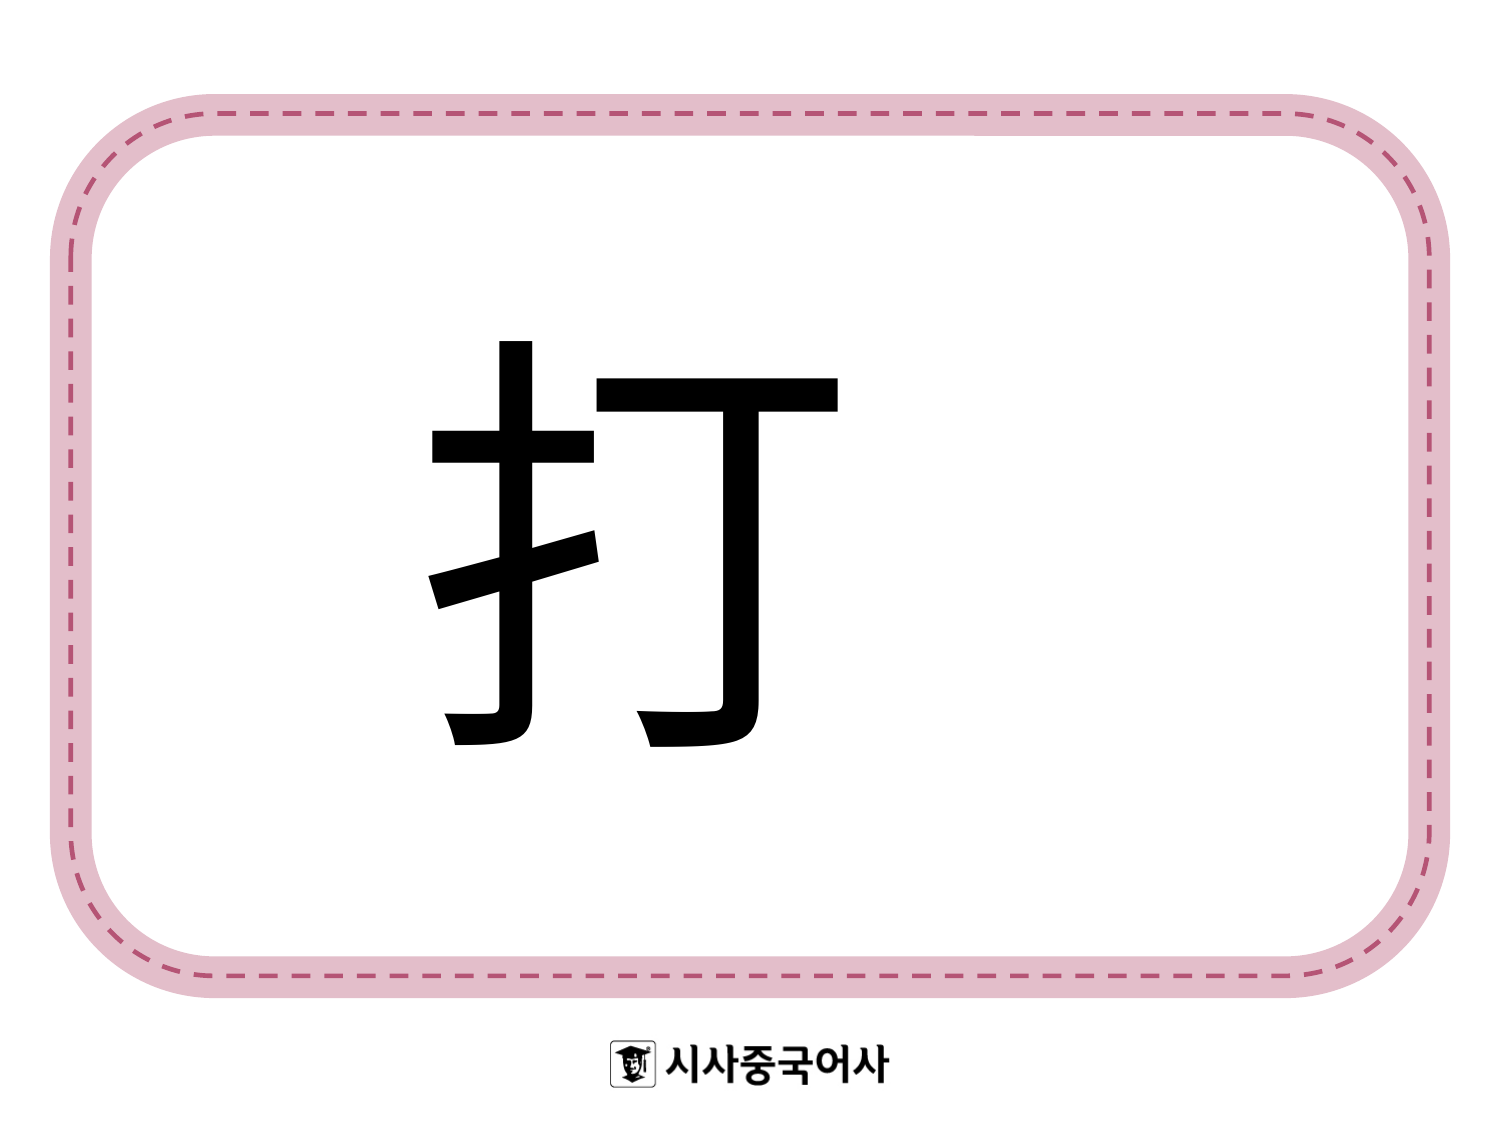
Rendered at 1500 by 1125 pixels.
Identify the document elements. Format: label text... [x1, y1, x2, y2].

picture [602, 1034, 898, 1094]
text_box 打 [145, 189, 1354, 853]
